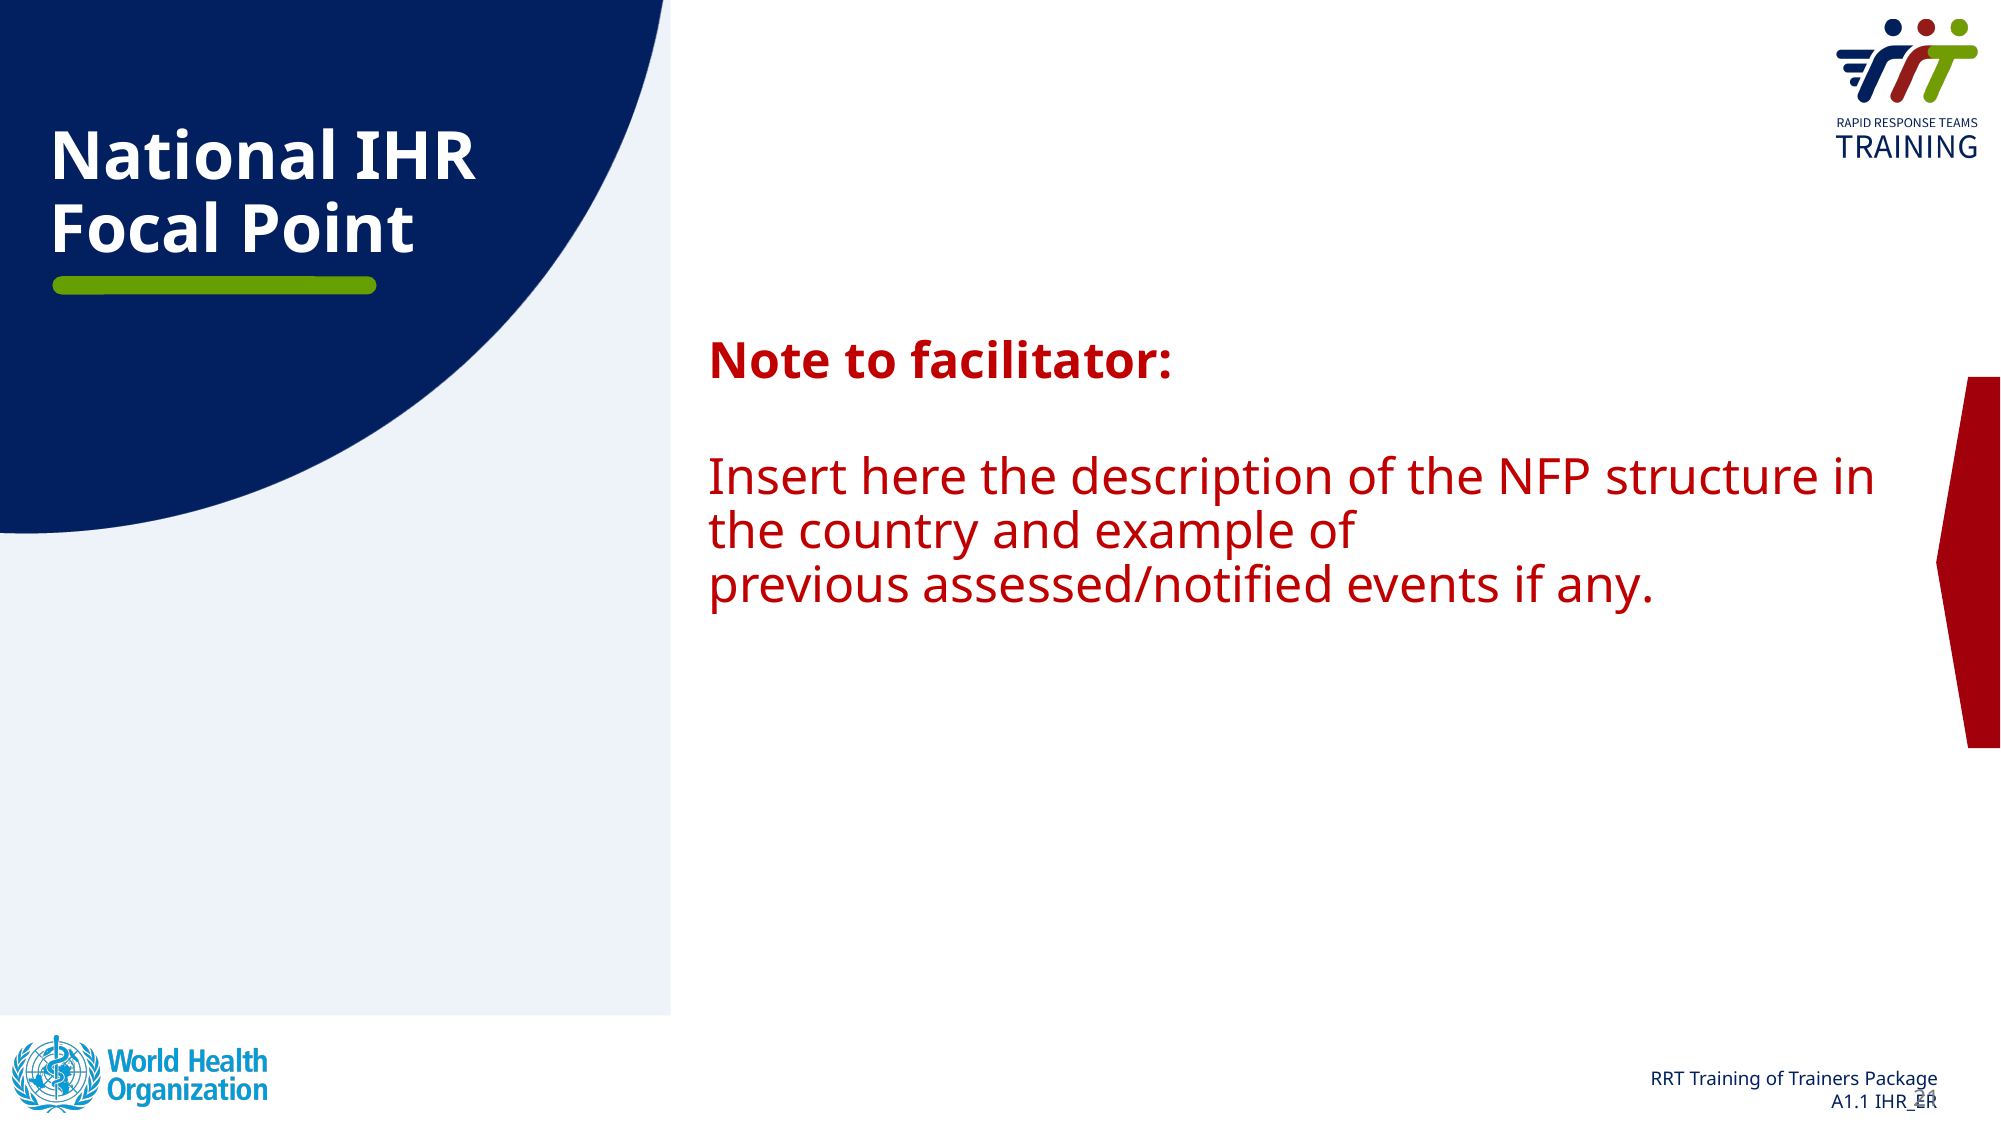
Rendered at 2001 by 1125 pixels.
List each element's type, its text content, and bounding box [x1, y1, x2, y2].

picture [58, 1050, 64, 1058]
picture [1835, 19, 1978, 167]
list Note to facilitator: Insert here the description of the NFP structure in the country and example of previous assessed/notified events if any. [700, 326, 1937, 1049]
picture [0, 0, 670, 538]
picture [12, 1035, 267, 1113]
picture [12, 1083, 48, 1113]
title National IHR Focal Point [41, 35, 578, 354]
text_box [52, 276, 377, 295]
